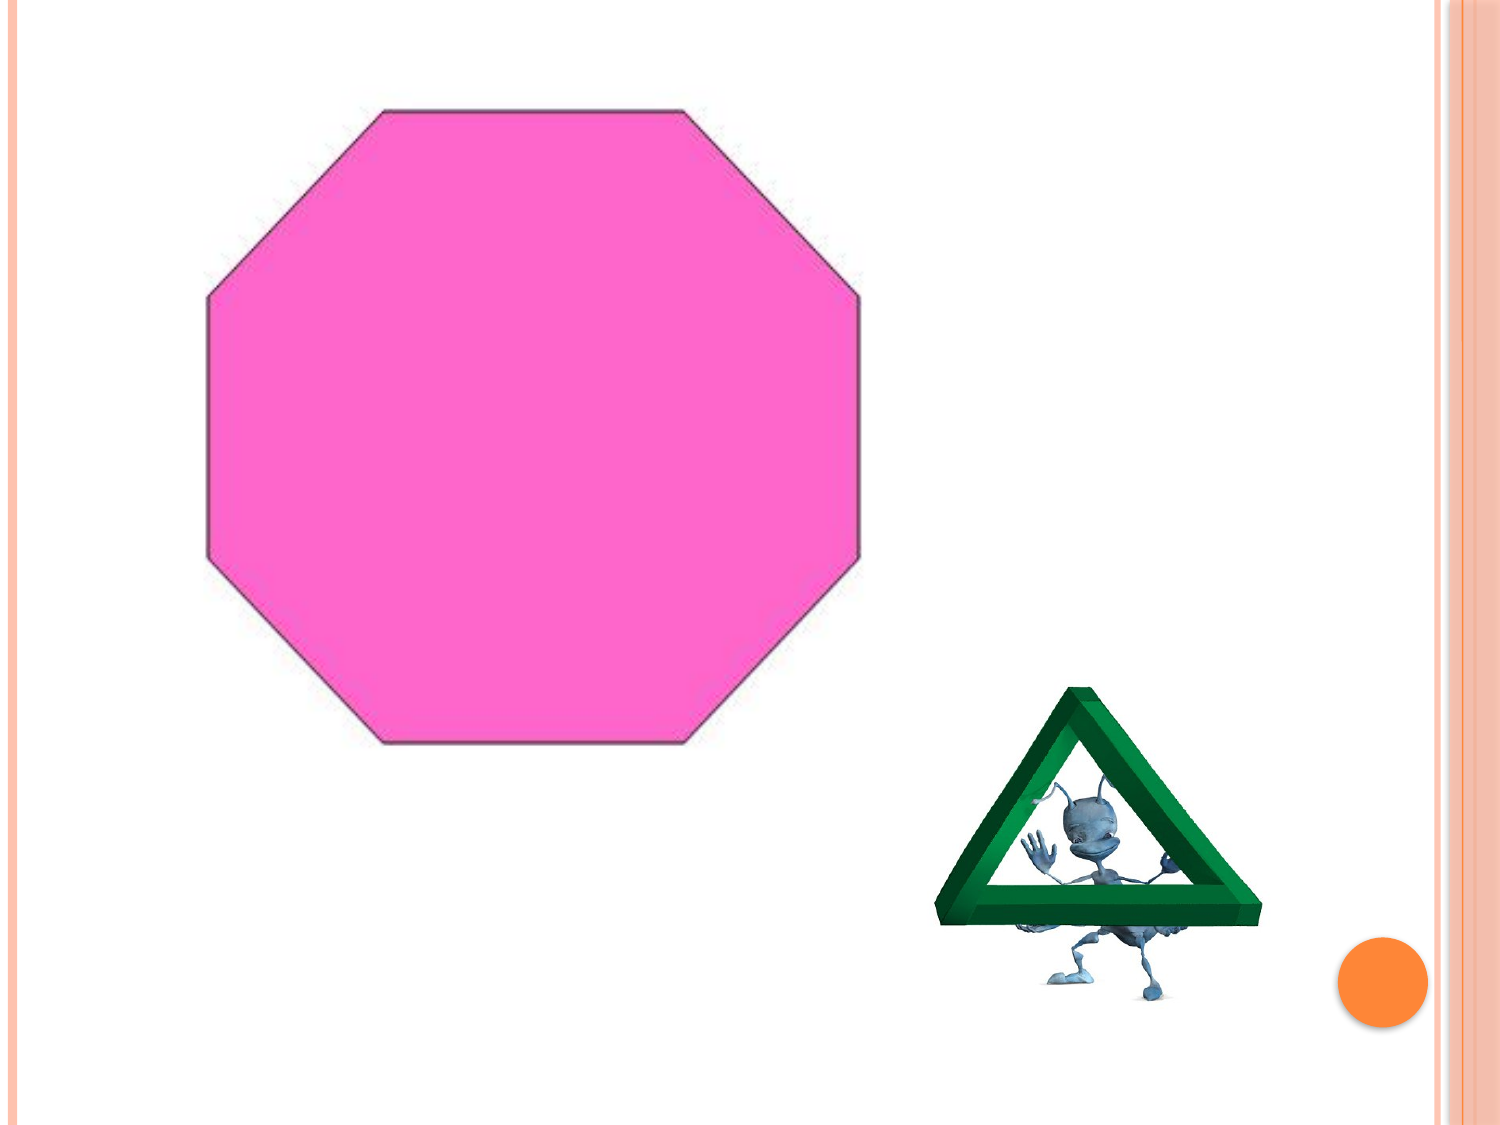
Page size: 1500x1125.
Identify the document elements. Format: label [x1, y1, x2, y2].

picture [70, 34, 1278, 1010]
